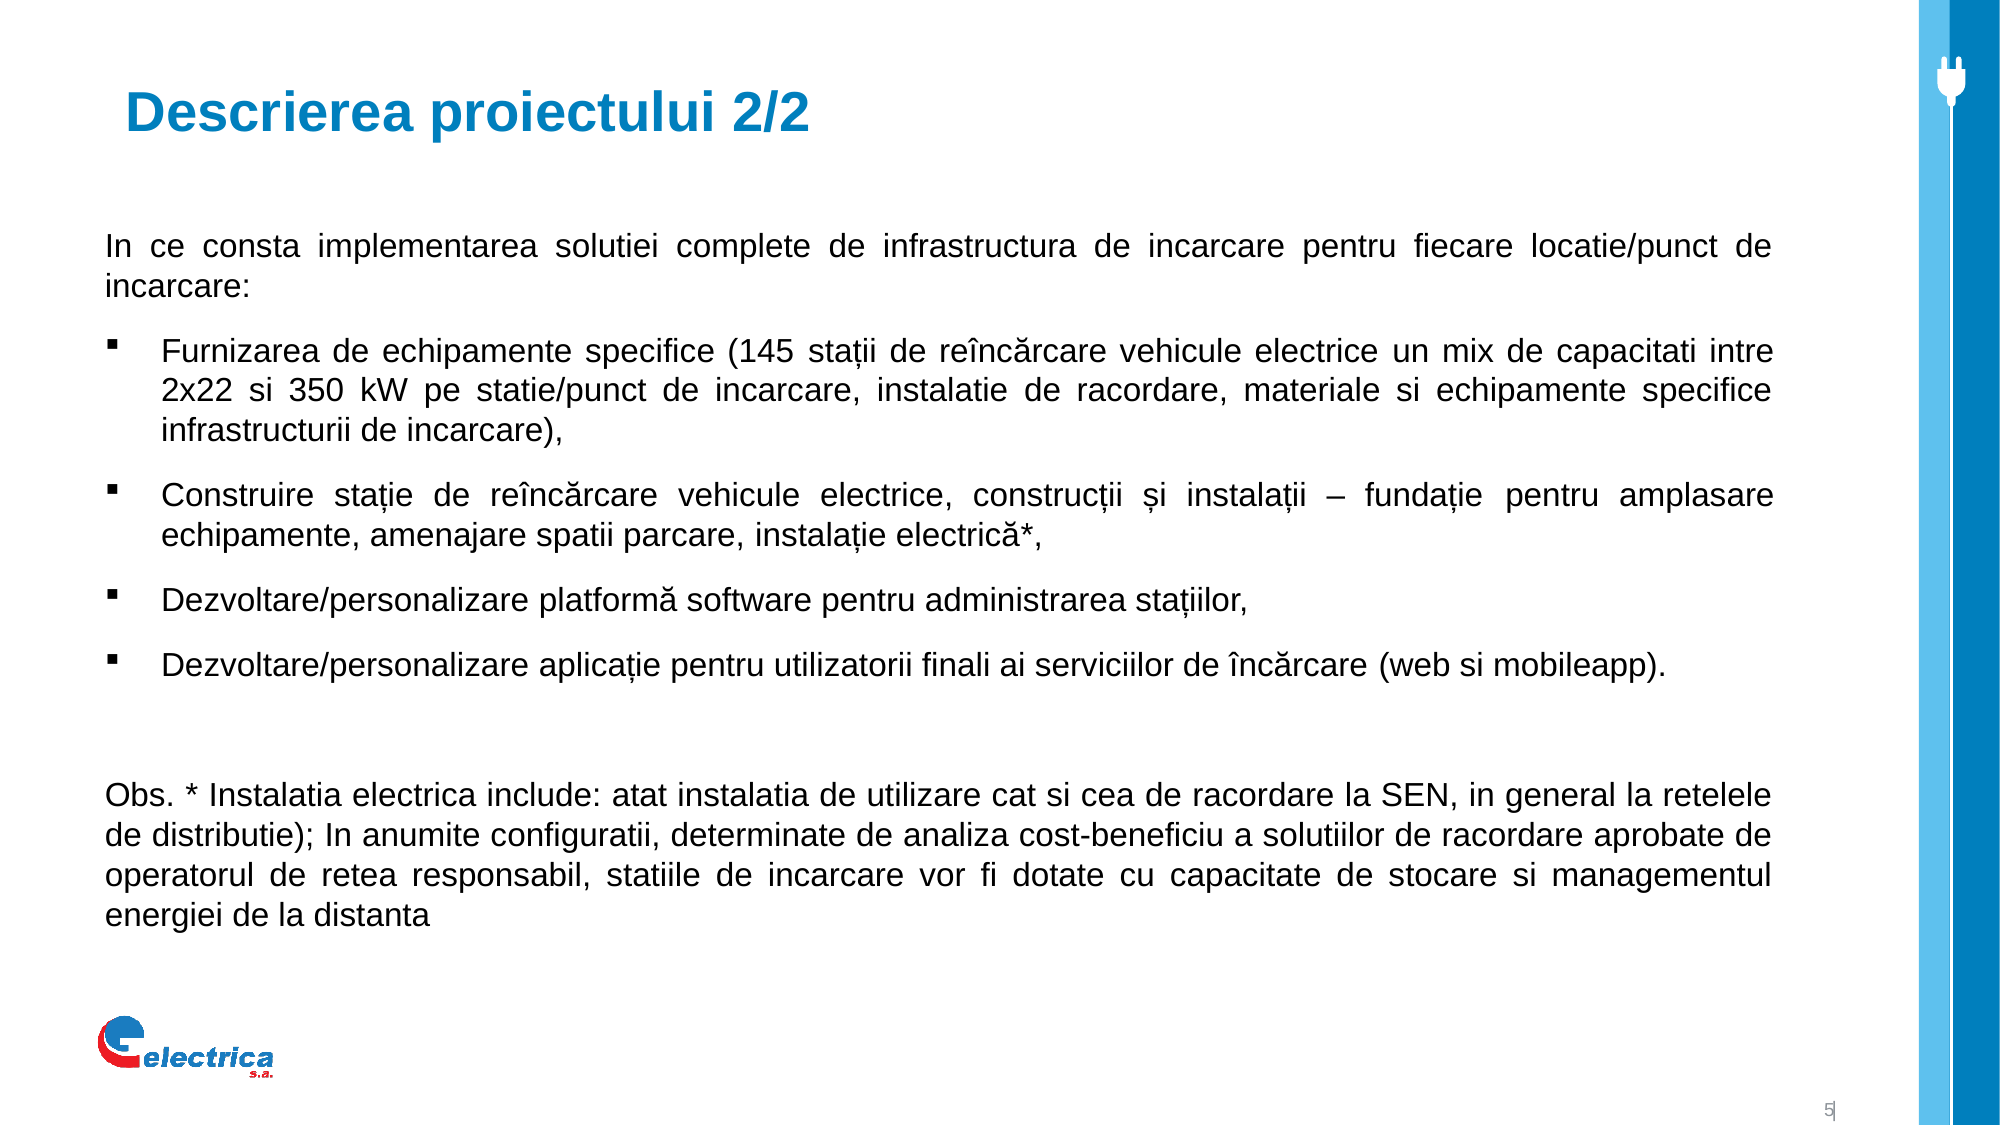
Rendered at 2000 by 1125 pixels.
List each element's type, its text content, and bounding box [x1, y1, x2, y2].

title Descrierea proiectului 2/2 [125, 82, 1839, 154]
list In ce consta implementarea solutiei complete de infrastructura de incarcare pentru fiecare locatie/punct de incarcare: Furnizarea de echipamente specifice (145 stații de reîncărcare vehicule electrice un mix de capacitati intre 2x22 si 350 kW pe statie/punct de incarcare, instalatie de racordare, materiale si echipamente specifice infrastructurii de incarcare), Construire stație de reîncărcare vehicule electrice, construcții și instalații – fundație pentru amplasare echipamente, amenajare spatii parcare, instalație electrică*, Dezvoltare/personalizare platformă software pentru administrarea stațiilor, Dezvoltare/personalizare aplicație pentru utilizatorii finali ai serviciilor de încărcare (web si mobileapp). Obs. * Instalatia electrica include: atat instalatia de utilizare cat si cea de racordare la SEN, in general la retelele de distributie); In anumite configuratii, determinate de analiza cost-beneficiu a solutiilor de racordare aprobate de operatorul de retea responsabil, statiile de incarcare vor fi dotate cu capacitate de stocare si managementul energiei de la distanta [104, 223, 1775, 1073]
picture [97, 1015, 273, 1078]
